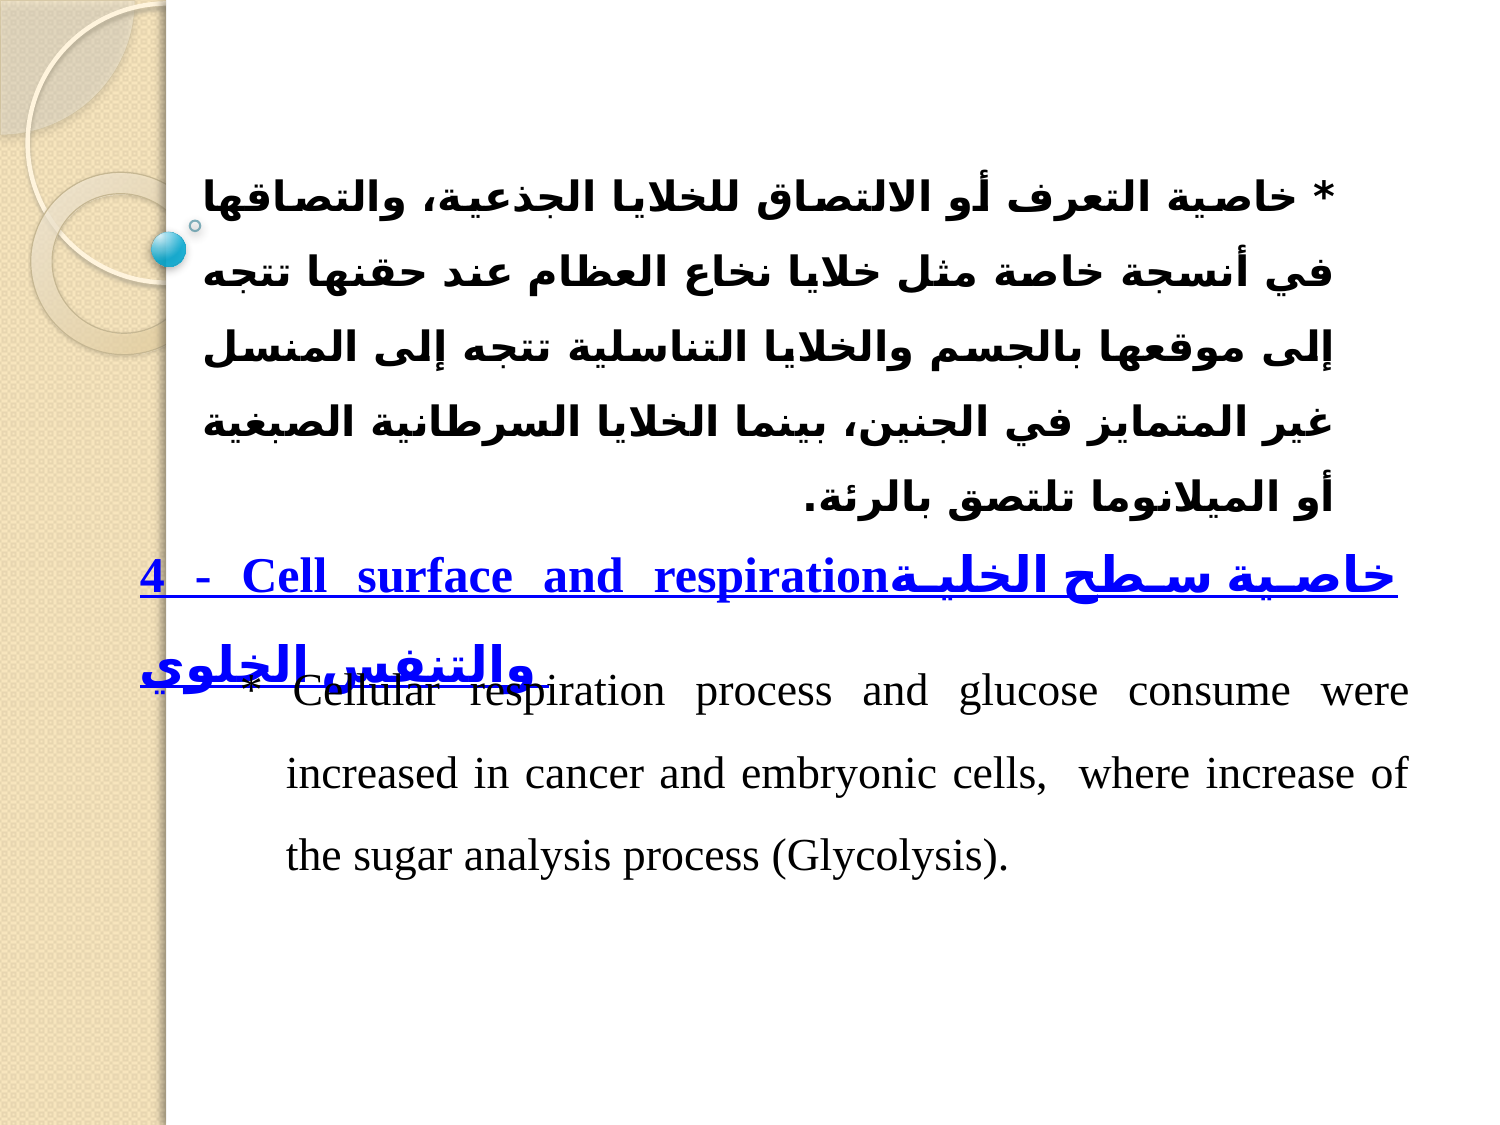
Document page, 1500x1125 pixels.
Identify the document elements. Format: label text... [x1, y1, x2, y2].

text_box * خاصية التعرف أو الالتصاق للخلايا الجذعية، والتصاقها في أنسجة خاصة مثل خلايا نخاع العظام عند حقنها تتجه إلى موقعها بالجسم والخلايا التناسلية تتجه إلى المنسل غير المتمايز في الجنين، بينما الخلايا السرطانية الصبغية أو الميلانوما تلتصق بالرئة. [187, 137, 1350, 528]
text_box * Cellular respiration process and glucose consume were increased in cancer and embryonic cells, where increase of the sugar analysis process (Glycolysis). [224, 624, 1425, 887]
text_box 4 - Cell surface and respirationخاصية سطح الخلية والتنفس الخلوي [124, 504, 1413, 700]
